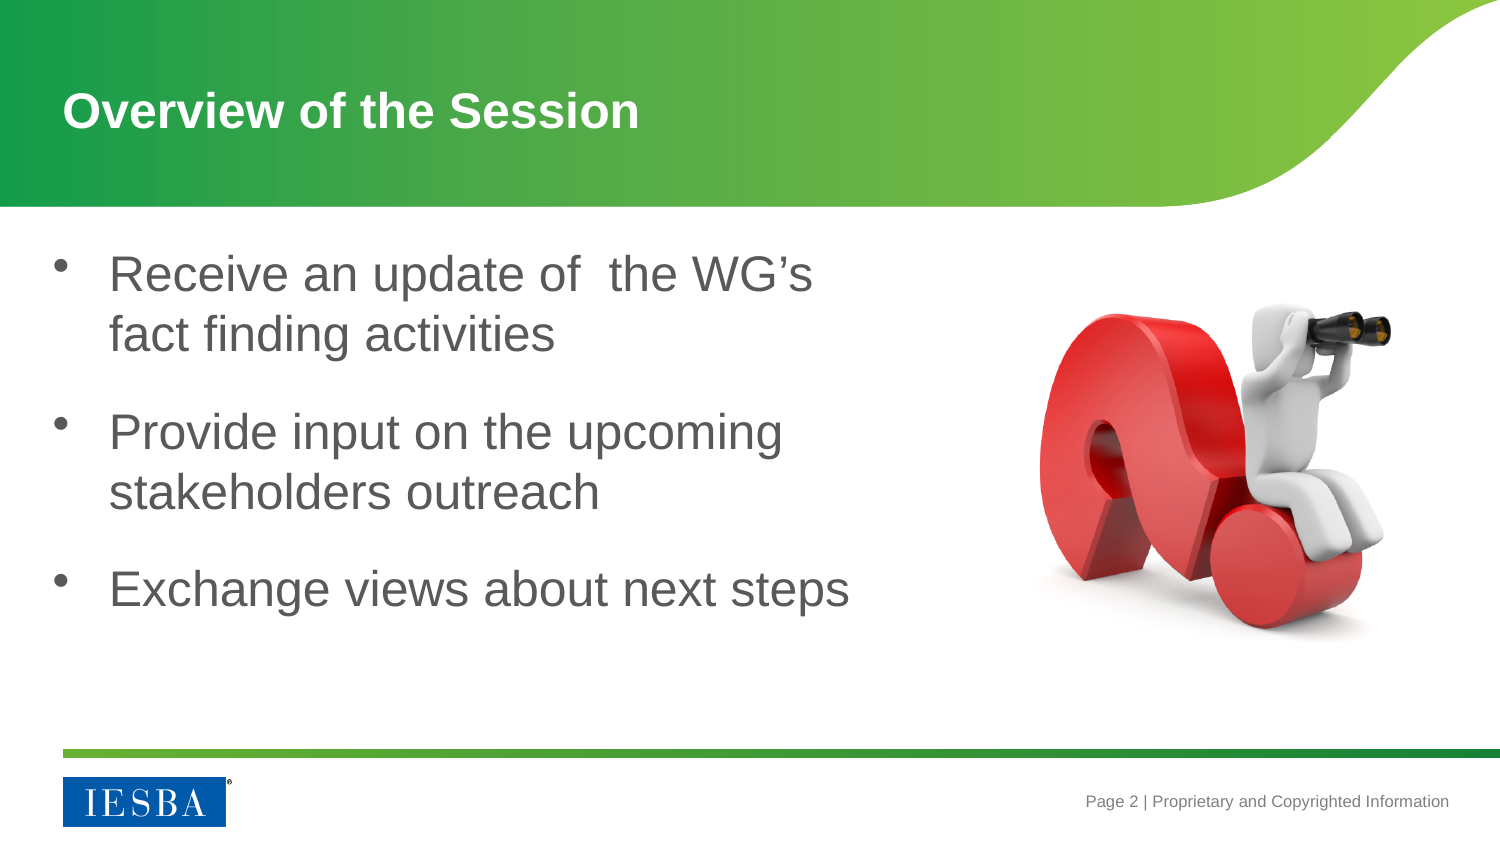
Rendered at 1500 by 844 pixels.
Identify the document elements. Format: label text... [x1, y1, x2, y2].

picture [953, 234, 1473, 685]
title Overview of the Session [62, 75, 1300, 142]
list Receive an update of the WG’s fact finding activities Provide input on the upcoming stakeholders outreach Exchange views about next steps [37, 234, 913, 737]
picture [63, 777, 232, 827]
picture [0, 0, 1500, 207]
